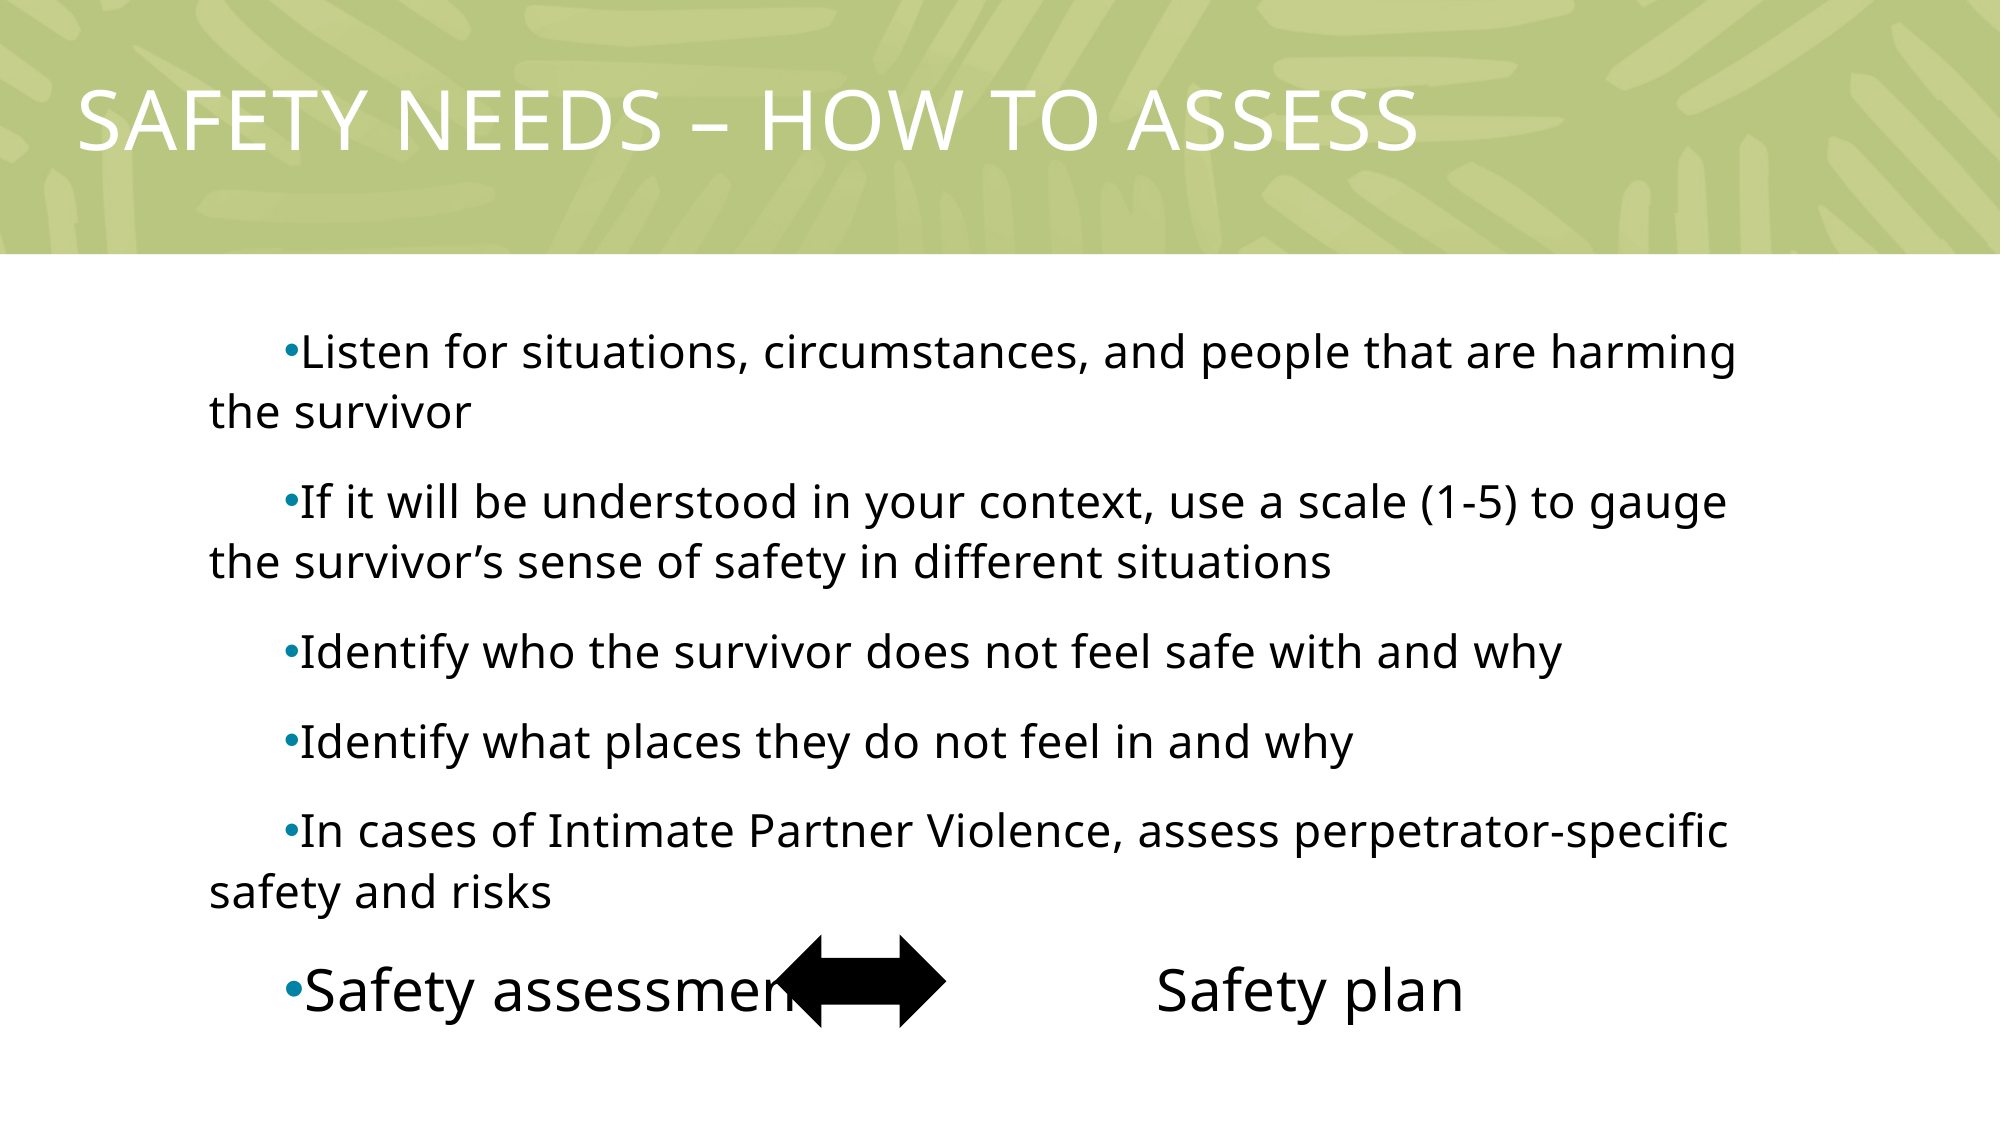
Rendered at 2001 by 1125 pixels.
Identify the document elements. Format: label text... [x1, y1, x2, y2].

picture [0, 0, 2000, 1125]
text_box [773, 933, 948, 1030]
title Safety needs – how to assess [61, 33, 1938, 220]
list Listen for situations, circumstances, and people that are harming the survivor If it will be understood in your context, use a scale (1-5) to gauge the survivor’s sense of safety in different situations Identify who the survivor does not feel safe with and why Identify what places they do not feel in and why In cases of Intimate Partner Violence, assess perpetrator-specific safety and risks Safety assessment Safety plan [186, 309, 1782, 829]
